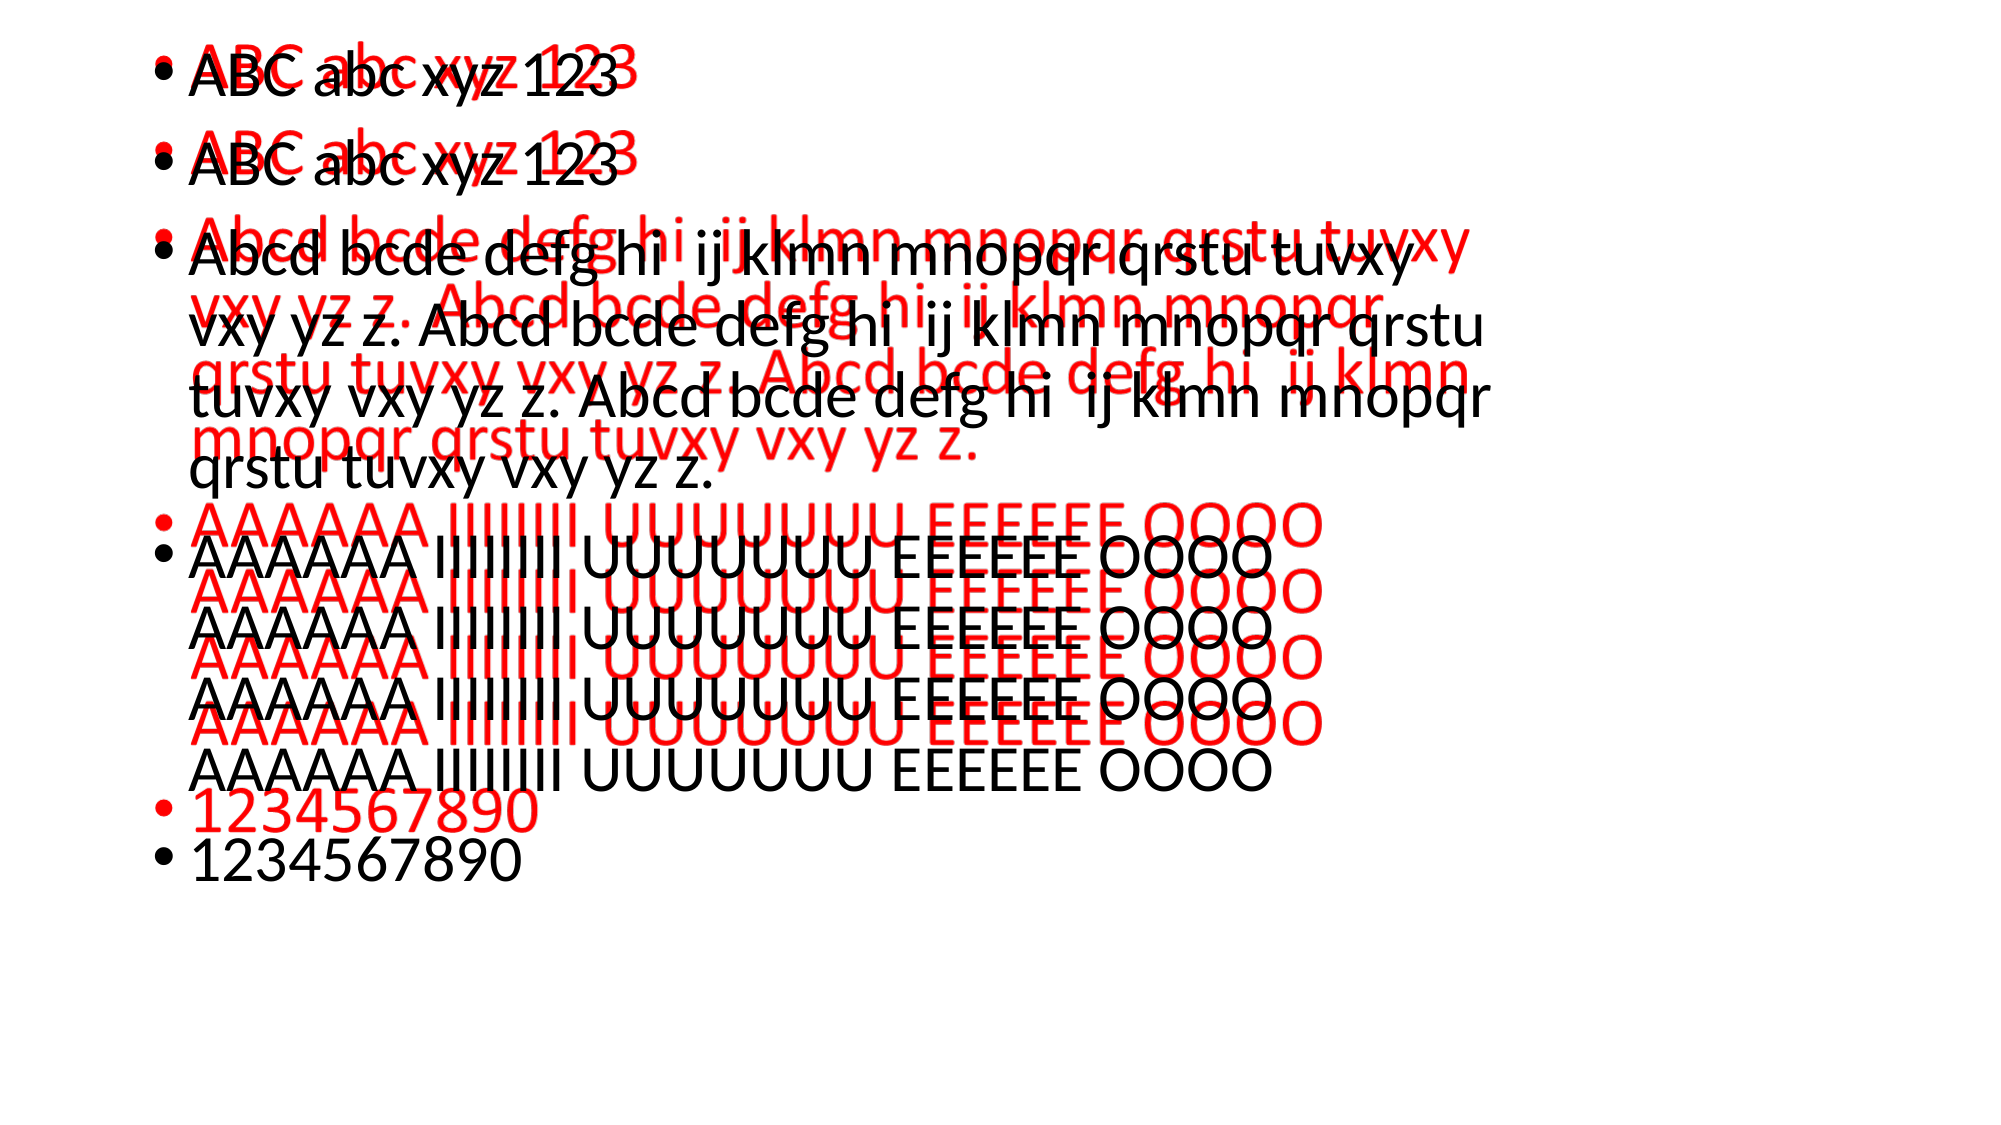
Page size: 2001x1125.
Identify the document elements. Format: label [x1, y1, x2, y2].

picture [113, 3, 1515, 906]
